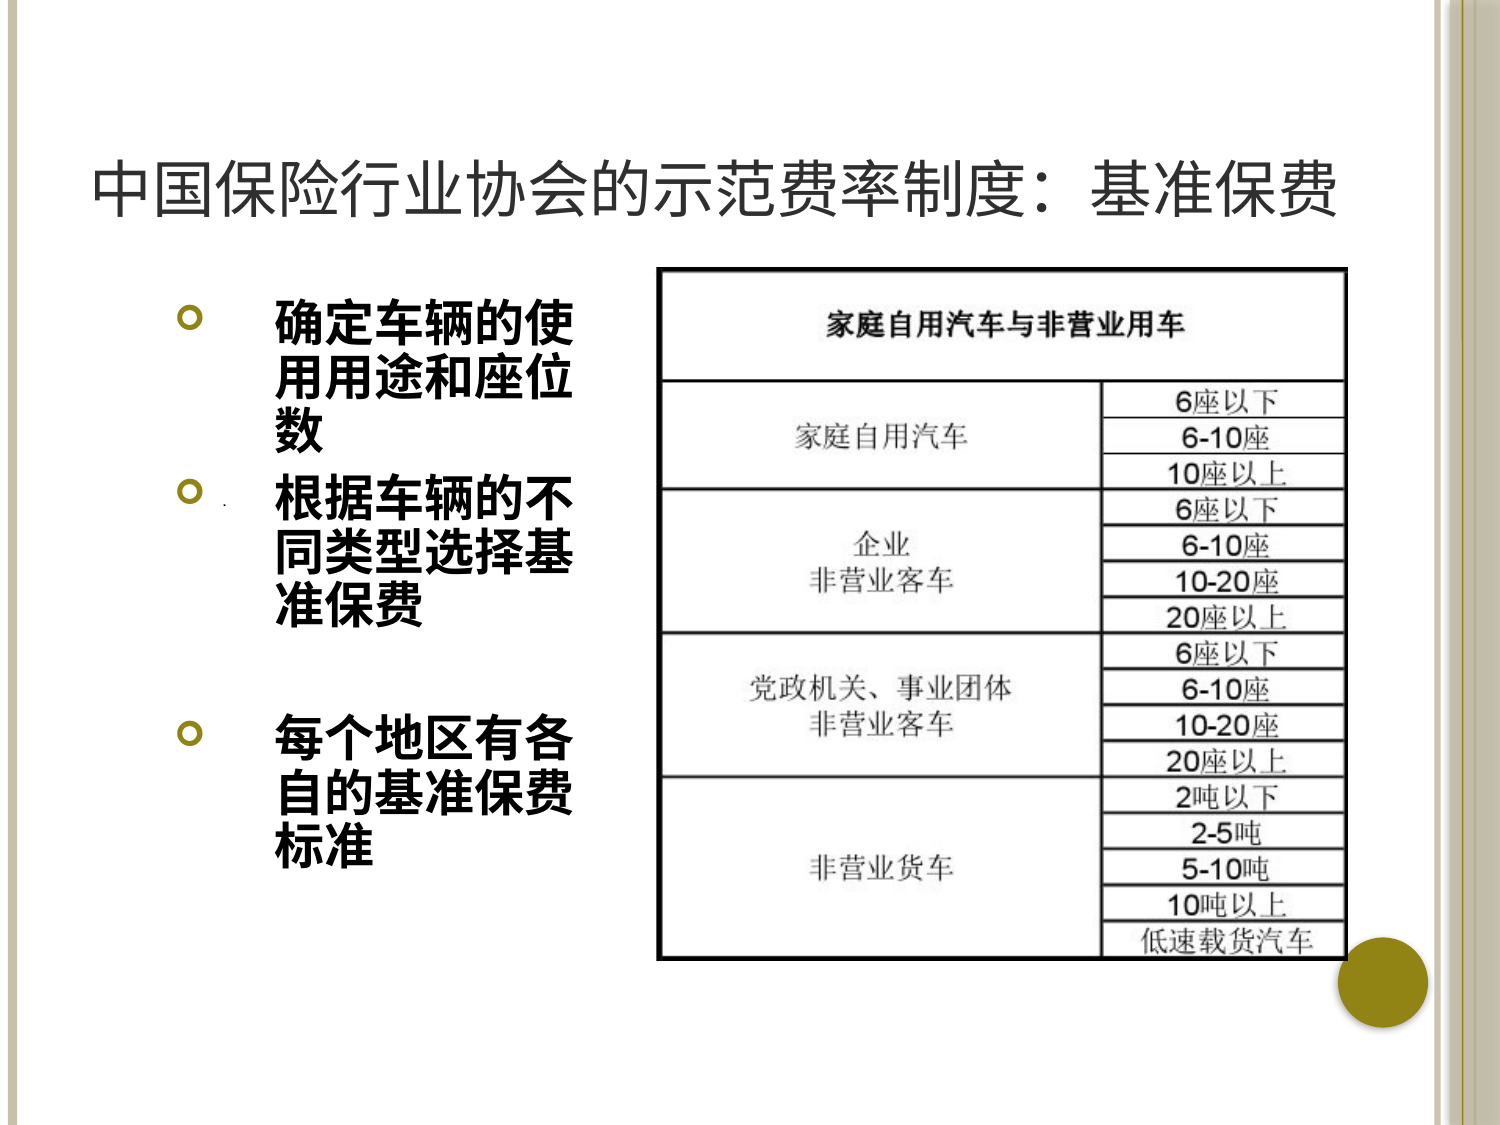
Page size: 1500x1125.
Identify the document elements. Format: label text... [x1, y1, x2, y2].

list 确定车辆的使用用途和座位数 根据车辆的不同类型选择基准保费 每个地区有各自的基准保费标准 [159, 290, 624, 919]
picture [654, 266, 1349, 962]
title 中国保险行业协会的示范费率制度：基准保费 [75, 45, 1376, 233]
